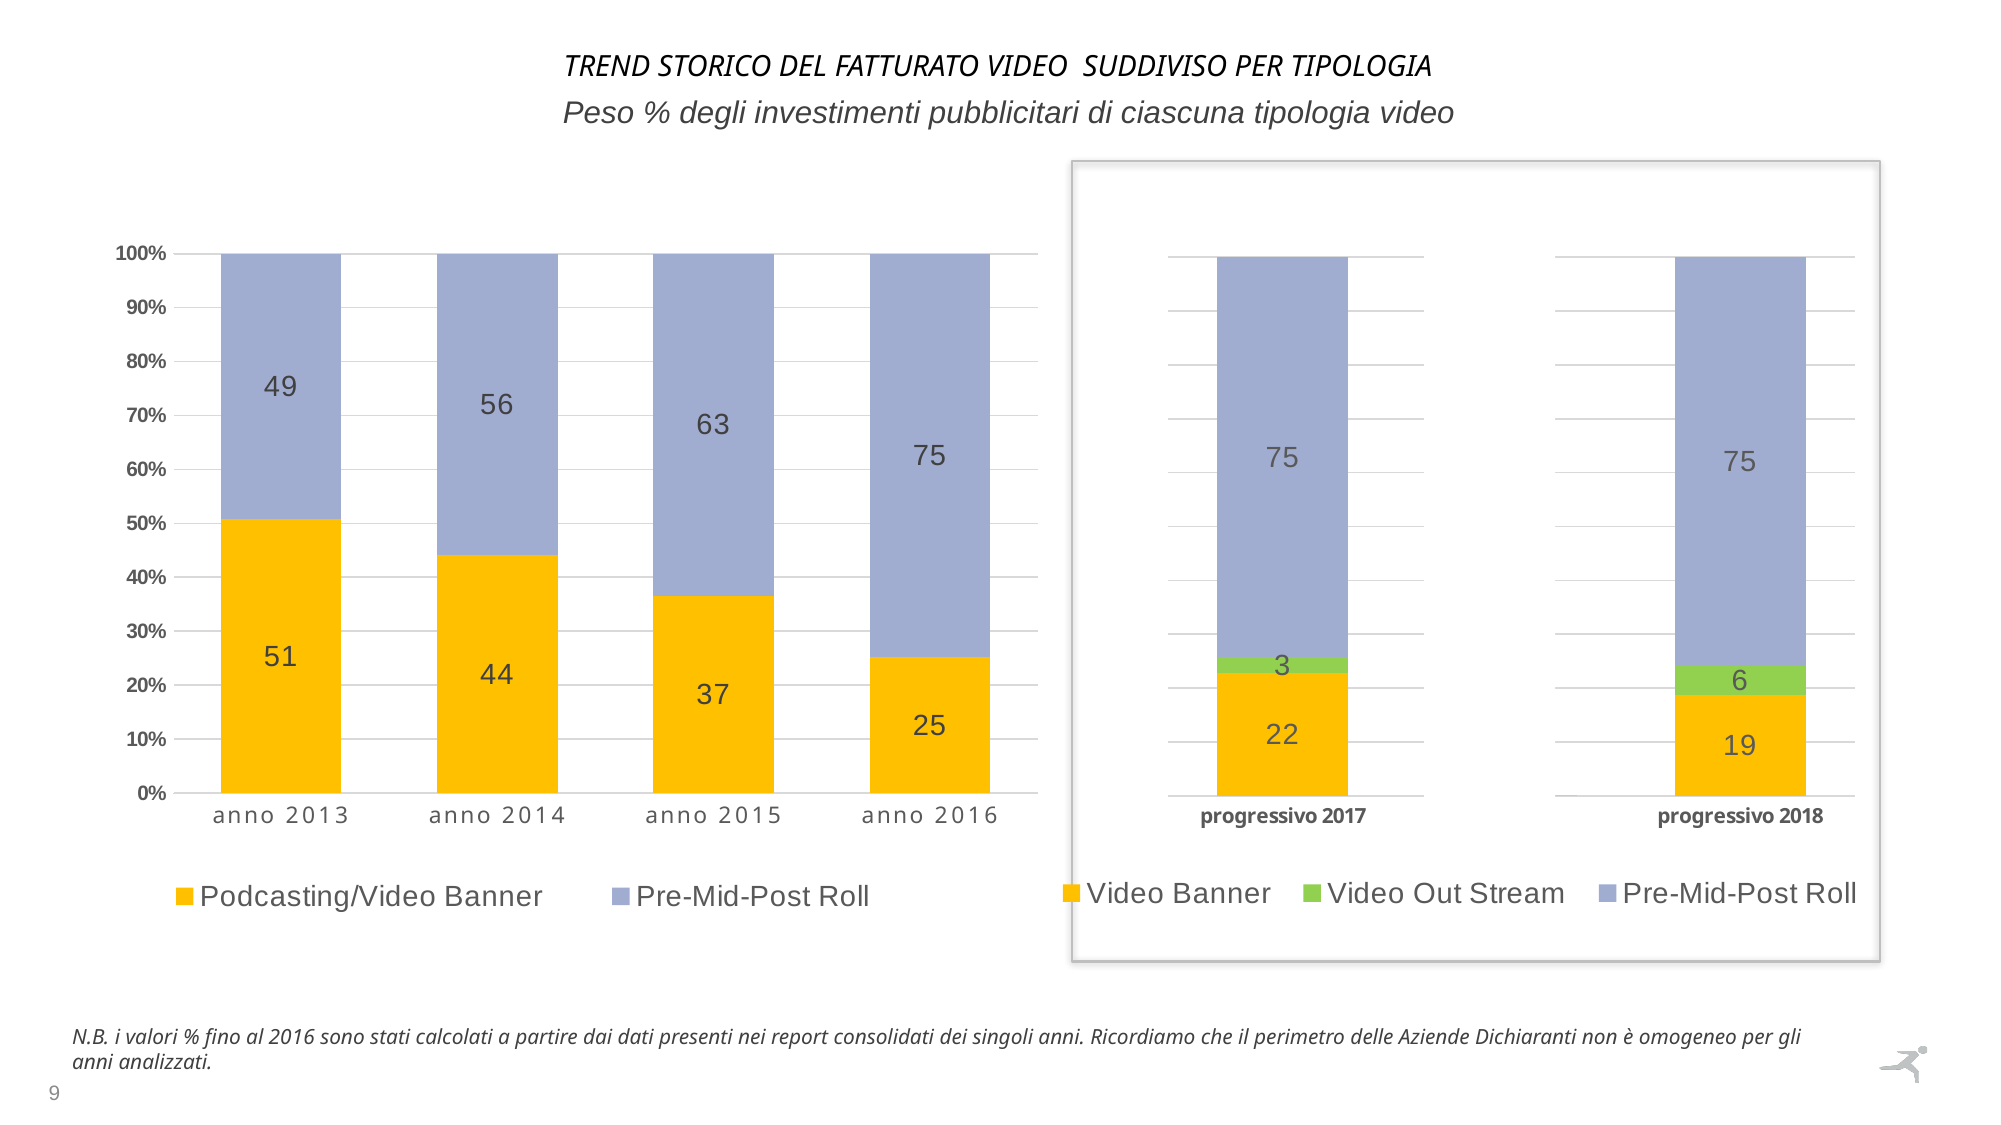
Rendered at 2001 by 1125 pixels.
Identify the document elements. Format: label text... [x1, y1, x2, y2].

subtitle Trend STORICO DEL FATTURATO VIDEO suddiviso per tipologia [344, 28, 1652, 101]
slide_number 9 [0, 1061, 75, 1122]
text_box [115, 160, 1881, 962]
text_box N.B. i valori % fino al 2016 sono stati calcolati a partire dai dati presenti nei report consolidati dei singoli anni. Ricordiamo che il perimetro delle Aziende Dichiaranti non è omogeneo per gli anni analizzati. [57, 1015, 1820, 1081]
text_box Peso % degli investimenti pubblicitari di ciascuna tipologia video [353, 85, 1666, 138]
